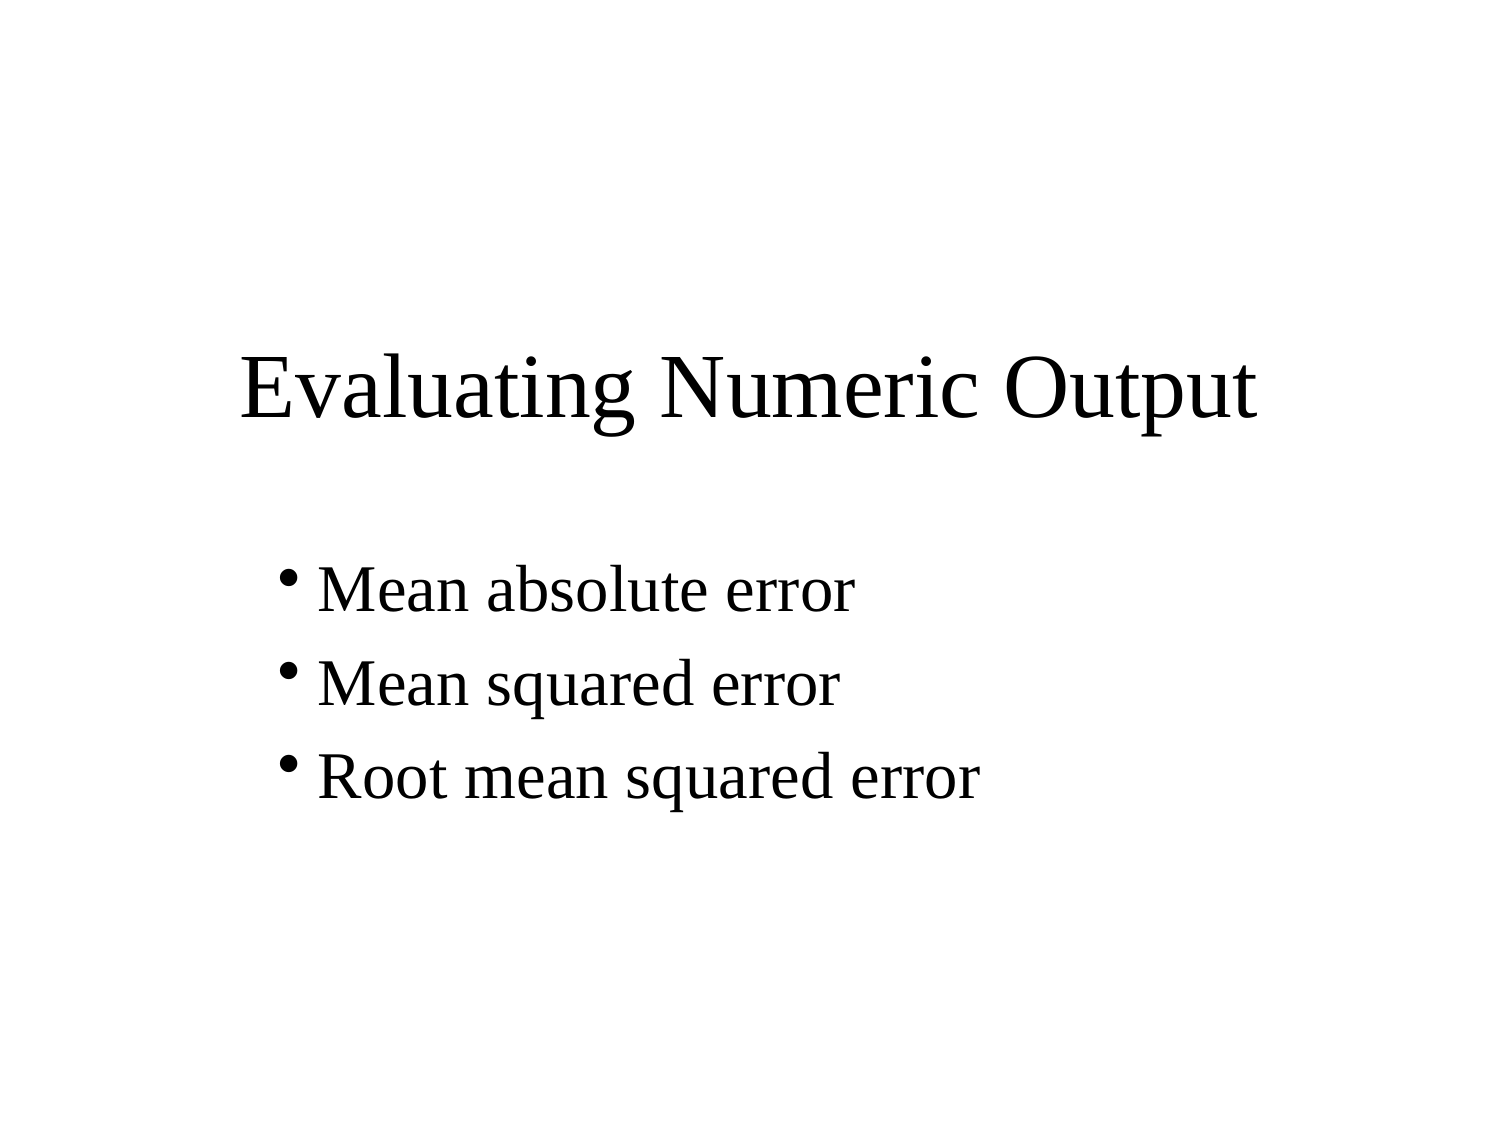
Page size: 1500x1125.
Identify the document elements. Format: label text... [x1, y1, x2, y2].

title Evaluating Numeric Output [112, 287, 1388, 475]
subtitle Mean absolute error Mean squared error Root mean squared error [262, 537, 1313, 825]
